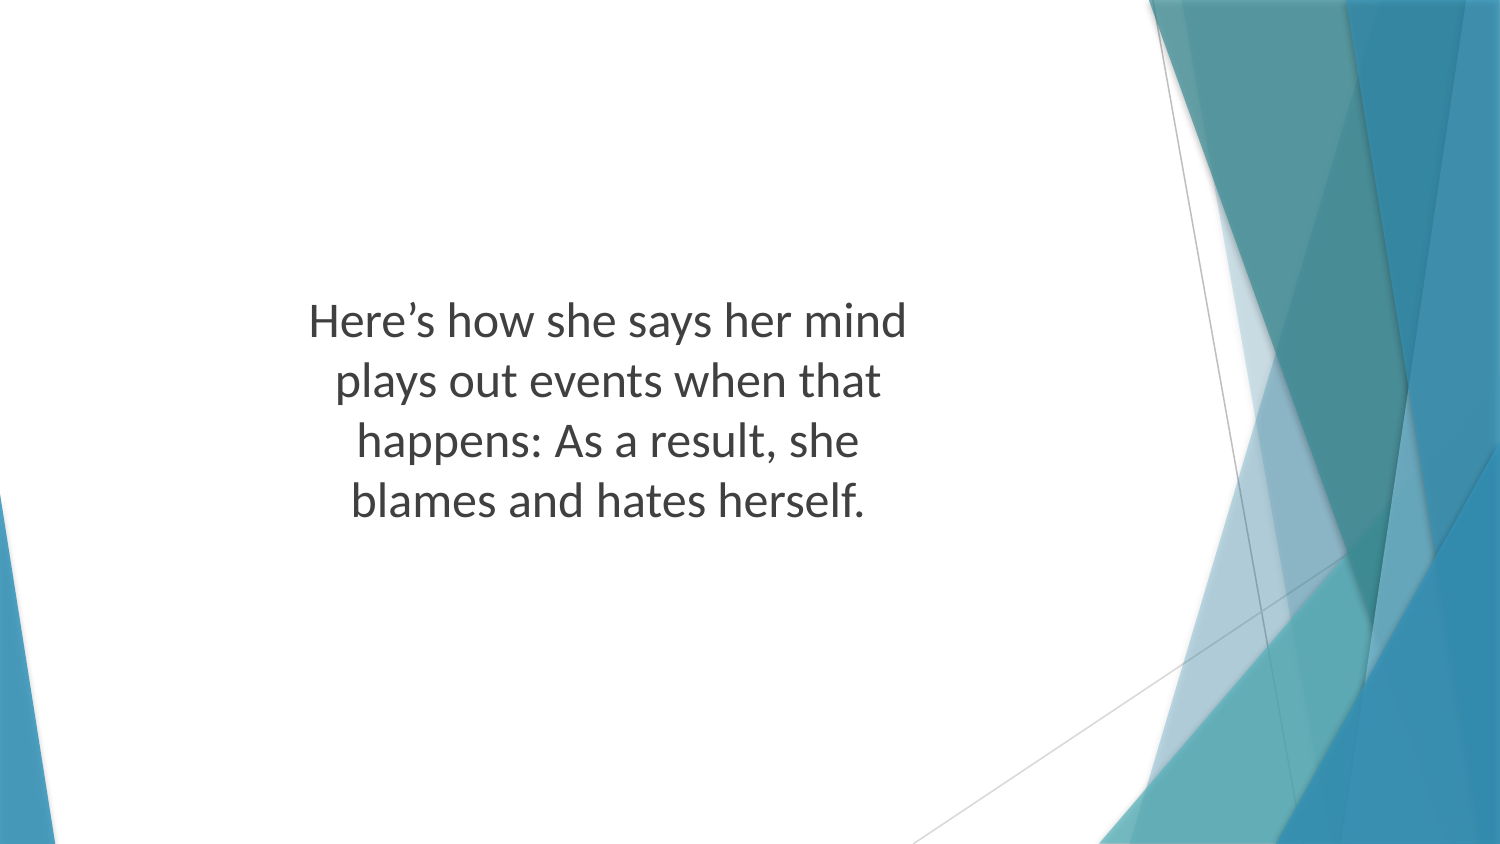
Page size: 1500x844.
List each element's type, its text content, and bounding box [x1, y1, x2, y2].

list Here’s how she says her mind plays out events when that happens: As a result, she blames and hates herself. [277, 280, 939, 564]
